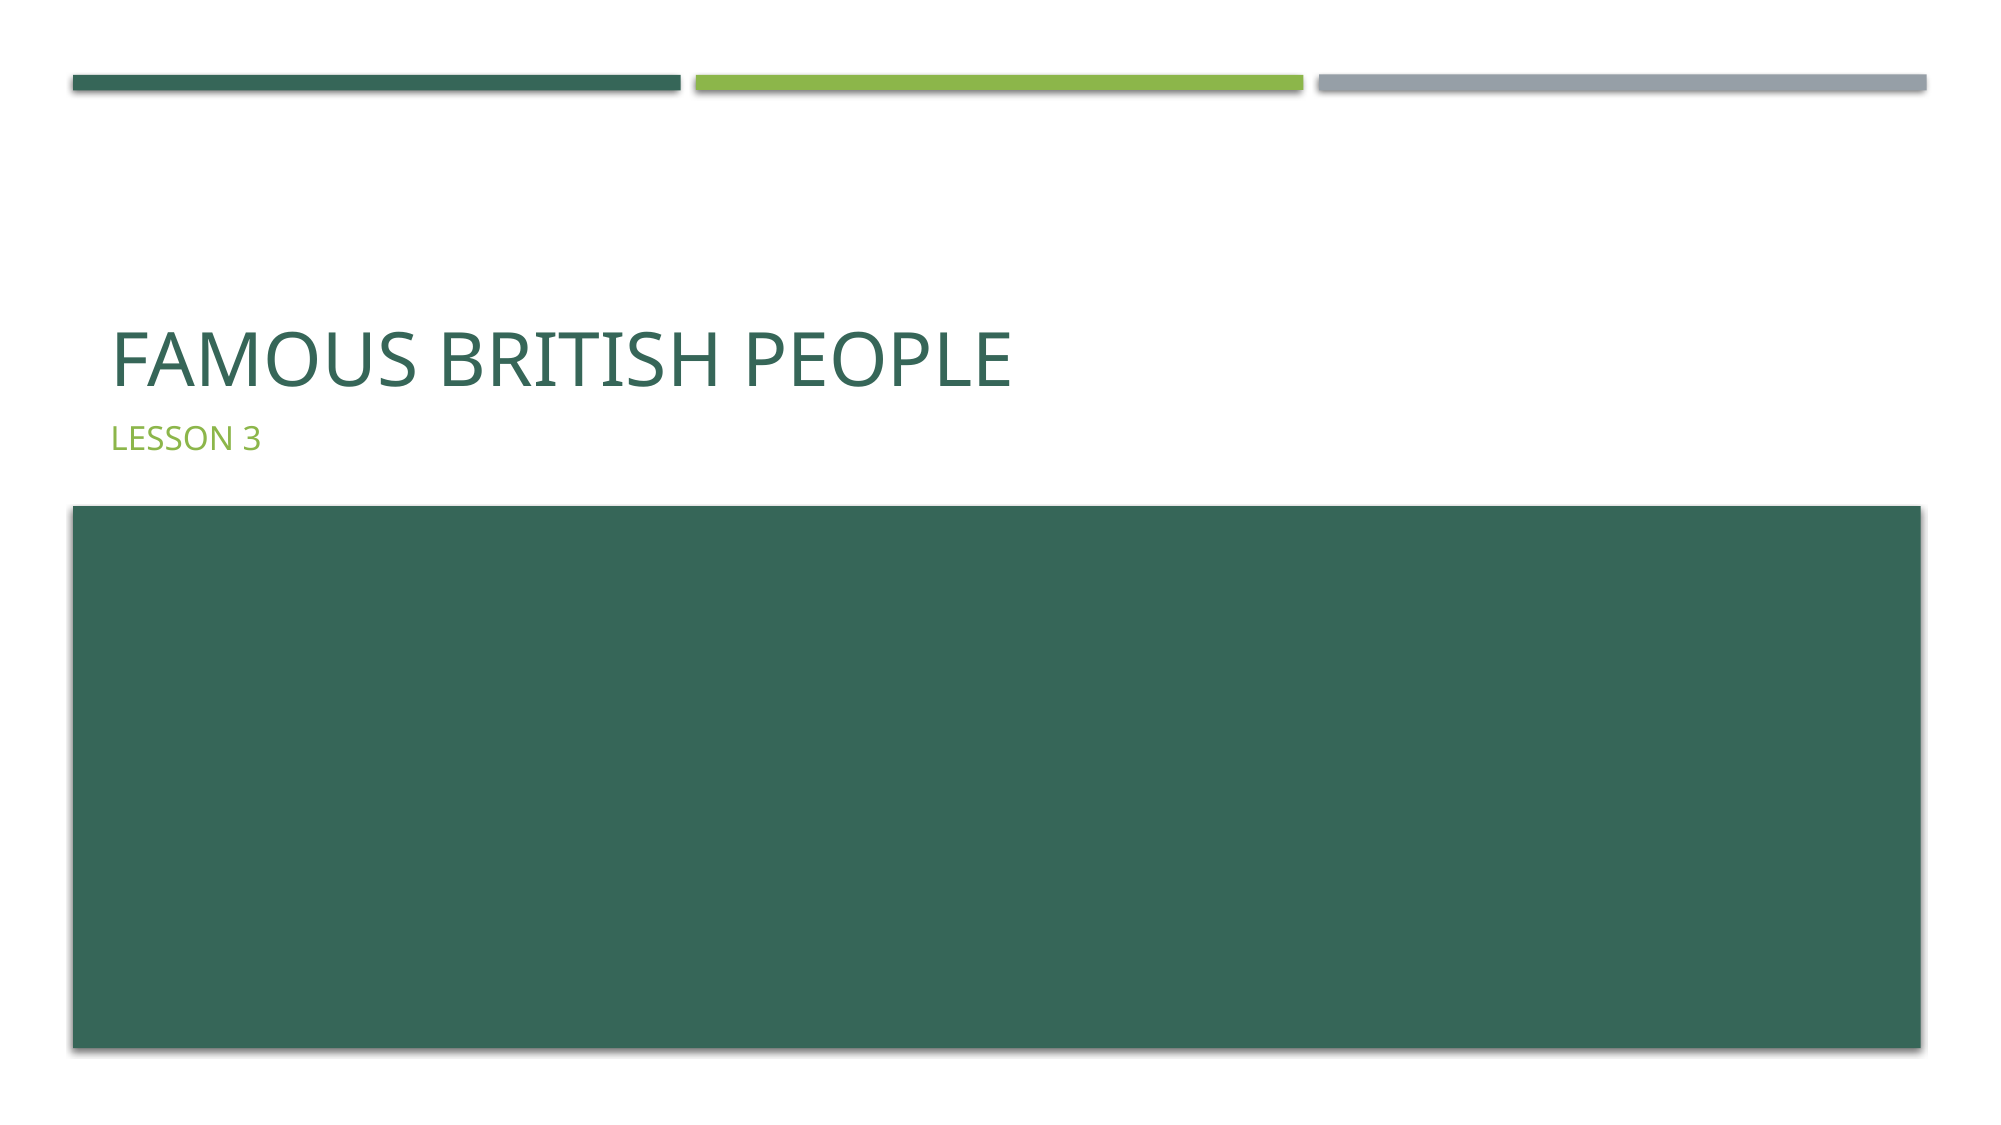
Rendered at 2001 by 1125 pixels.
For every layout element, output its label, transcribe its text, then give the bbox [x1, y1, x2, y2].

title Famous British people [95, 167, 1899, 409]
subtitle Lesson 3 [95, 409, 1899, 507]
